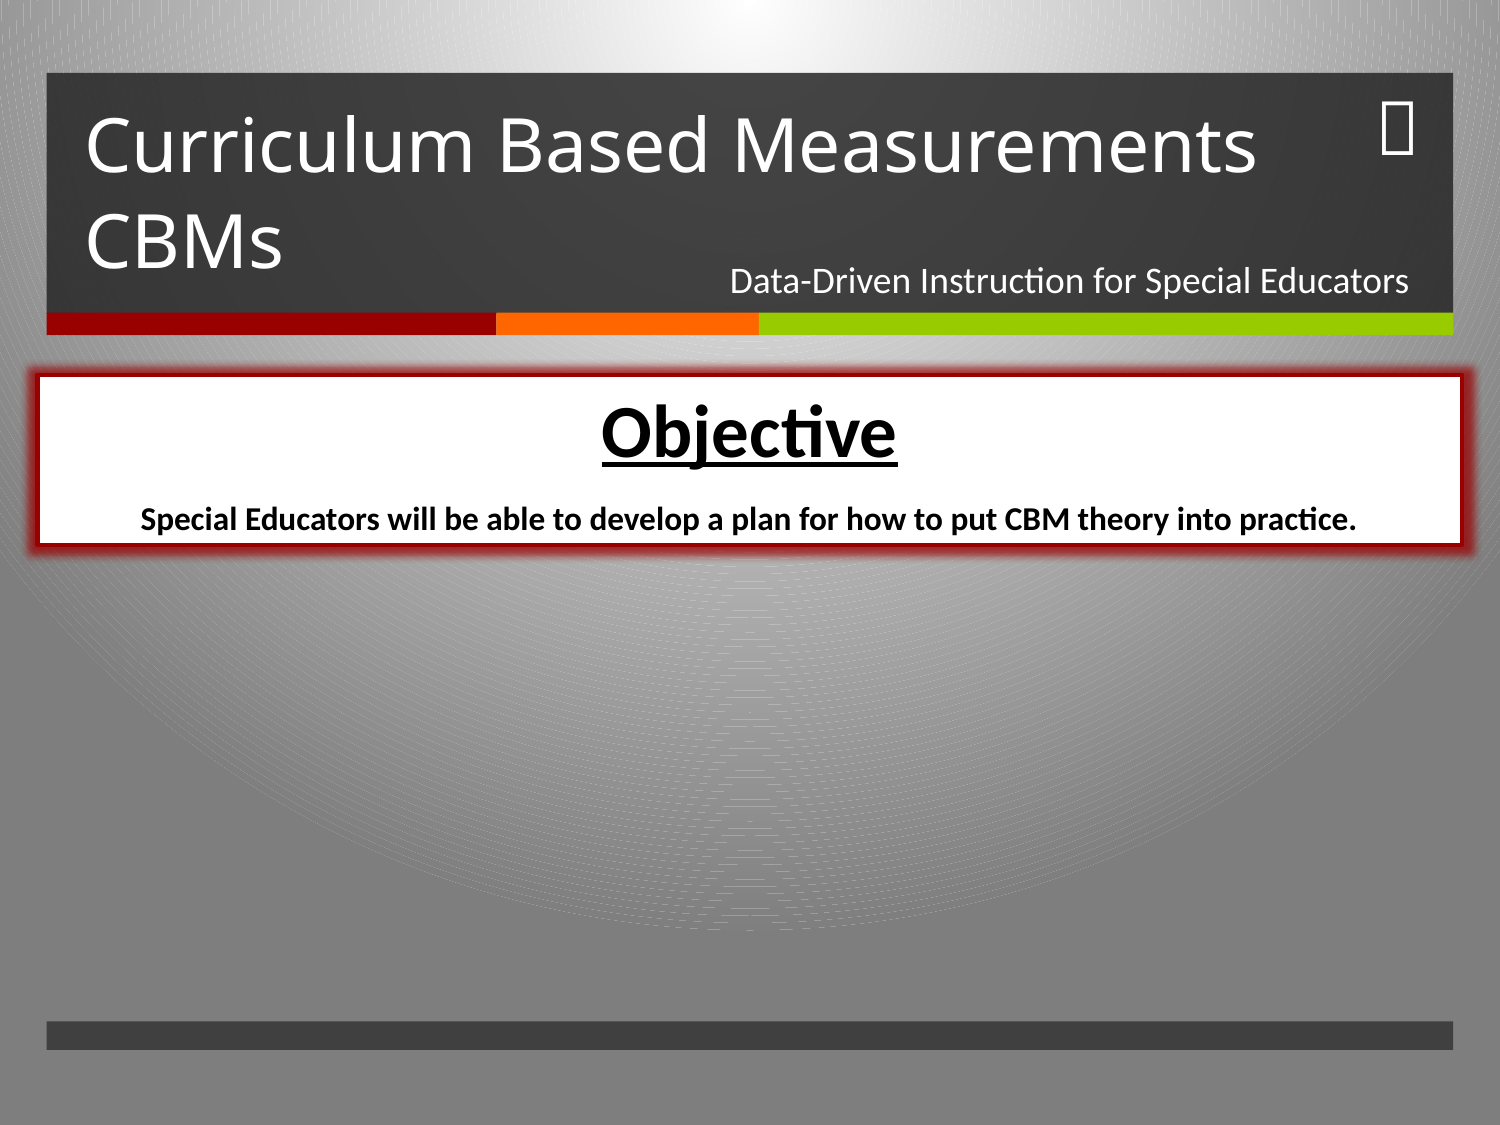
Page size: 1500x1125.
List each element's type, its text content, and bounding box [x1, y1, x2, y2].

text_box Objective Special Educators will be able to develop a plan for how to put CBM theory into practice. [35, 373, 1464, 547]
subtitle Data-Driven Instruction for Special Educators [78, 251, 1425, 331]
title Curriculum Based Measurements CBMs [69, 75, 1351, 291]
